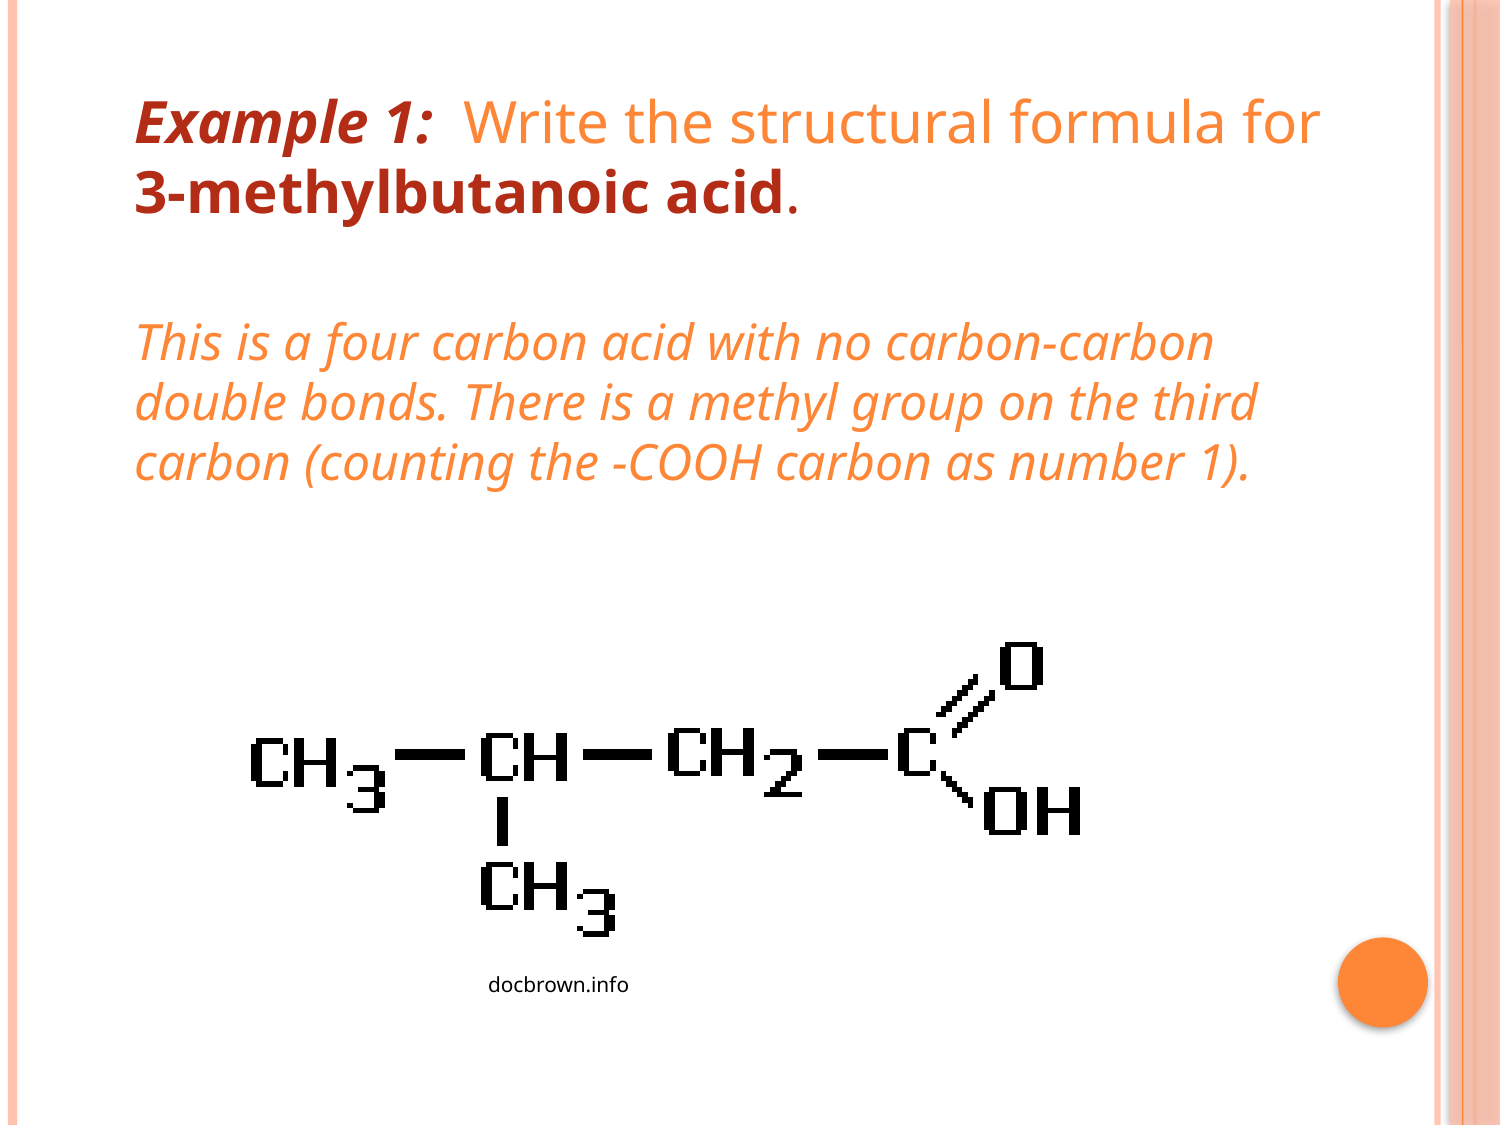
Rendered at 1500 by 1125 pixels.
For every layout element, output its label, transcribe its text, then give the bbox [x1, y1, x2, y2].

text_box docbrown.info [473, 964, 644, 1004]
list Example 1: Write the structural formula for 3-methylbutanoic acid. This is a four carbon acid with no carbon-carbon double bonds. There is a methyl group on the third carbon (counting the -COOH carbon as number 1). [75, 78, 1341, 1062]
picture [229, 621, 1103, 949]
